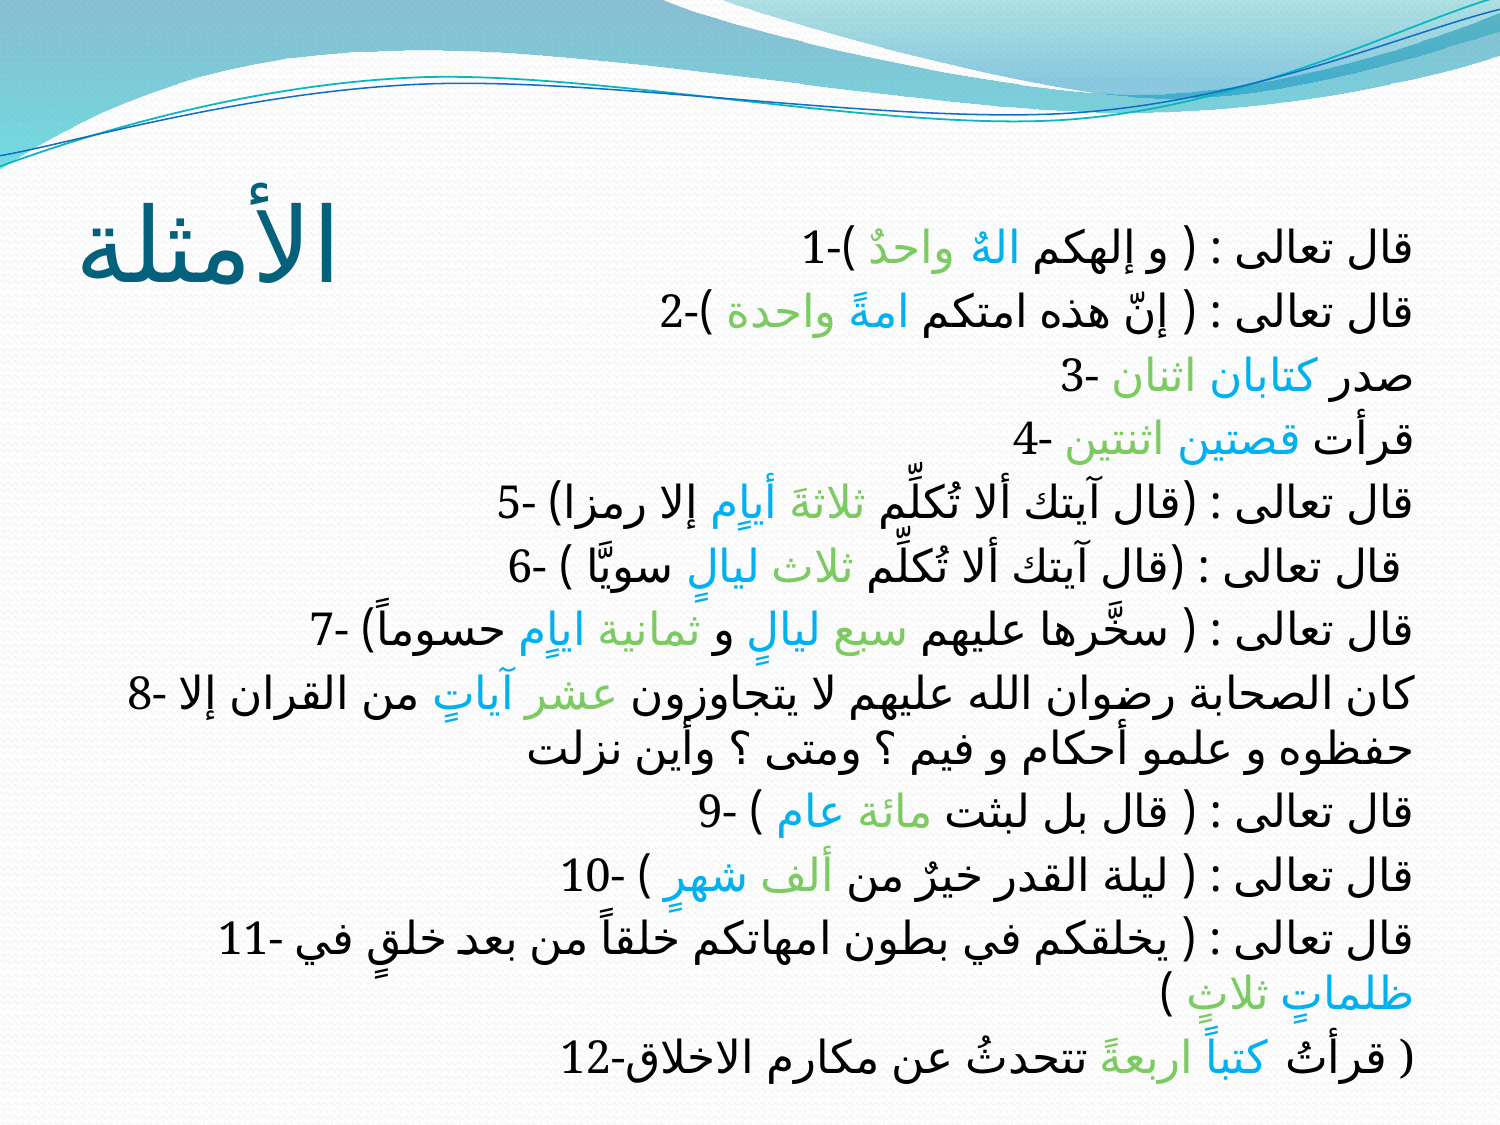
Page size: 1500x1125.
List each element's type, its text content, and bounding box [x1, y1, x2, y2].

list 1-قال تعالى : ( و إلهكم الهٌ واحدٌ ) 2-قال تعالى : ( إنّ هذه امتكم امةً واحدة ) 3- صدر كتابان اثنان 4- قرأت قصتين اثنتين 5- قال تعالى : (قال آيتك ألا تُكلِّم ثلاثةَ أياٍم إلا رمزا) 6- قال تعالى : (قال آيتك ألا تُكلِّم ثلاث ليالٍ سويَّا ) 7- قال تعالى : ( سخَّرها عليهم سبع ليالٍ و ثمانية اياٍم حسوماً) 8- كان الصحابة رضوان الله عليهم لا يتجاوزون عشر آياتٍ من القران إلا حفظوه و علمو أحكام و فيم ؟ ومتى ؟ وأين نزلت 9- قال تعالى : ( قال بل لبثت مائة عام ) 10- قال تعالى : ( ليلة القدر خيرٌ من ألف شهرٍ ) 11- قال تعالى : ( يخلقكم في بطون امهاتكم خلقاً من بعد خلقٍ في ظلماتٍ ثلاثٍ ) 12-قرأتُ كتباً اربعةً تتحدثُ عن مكارم الاخلاق ) [75, 210, 1430, 1090]
title الأمثلة [75, 115, 1425, 210]
